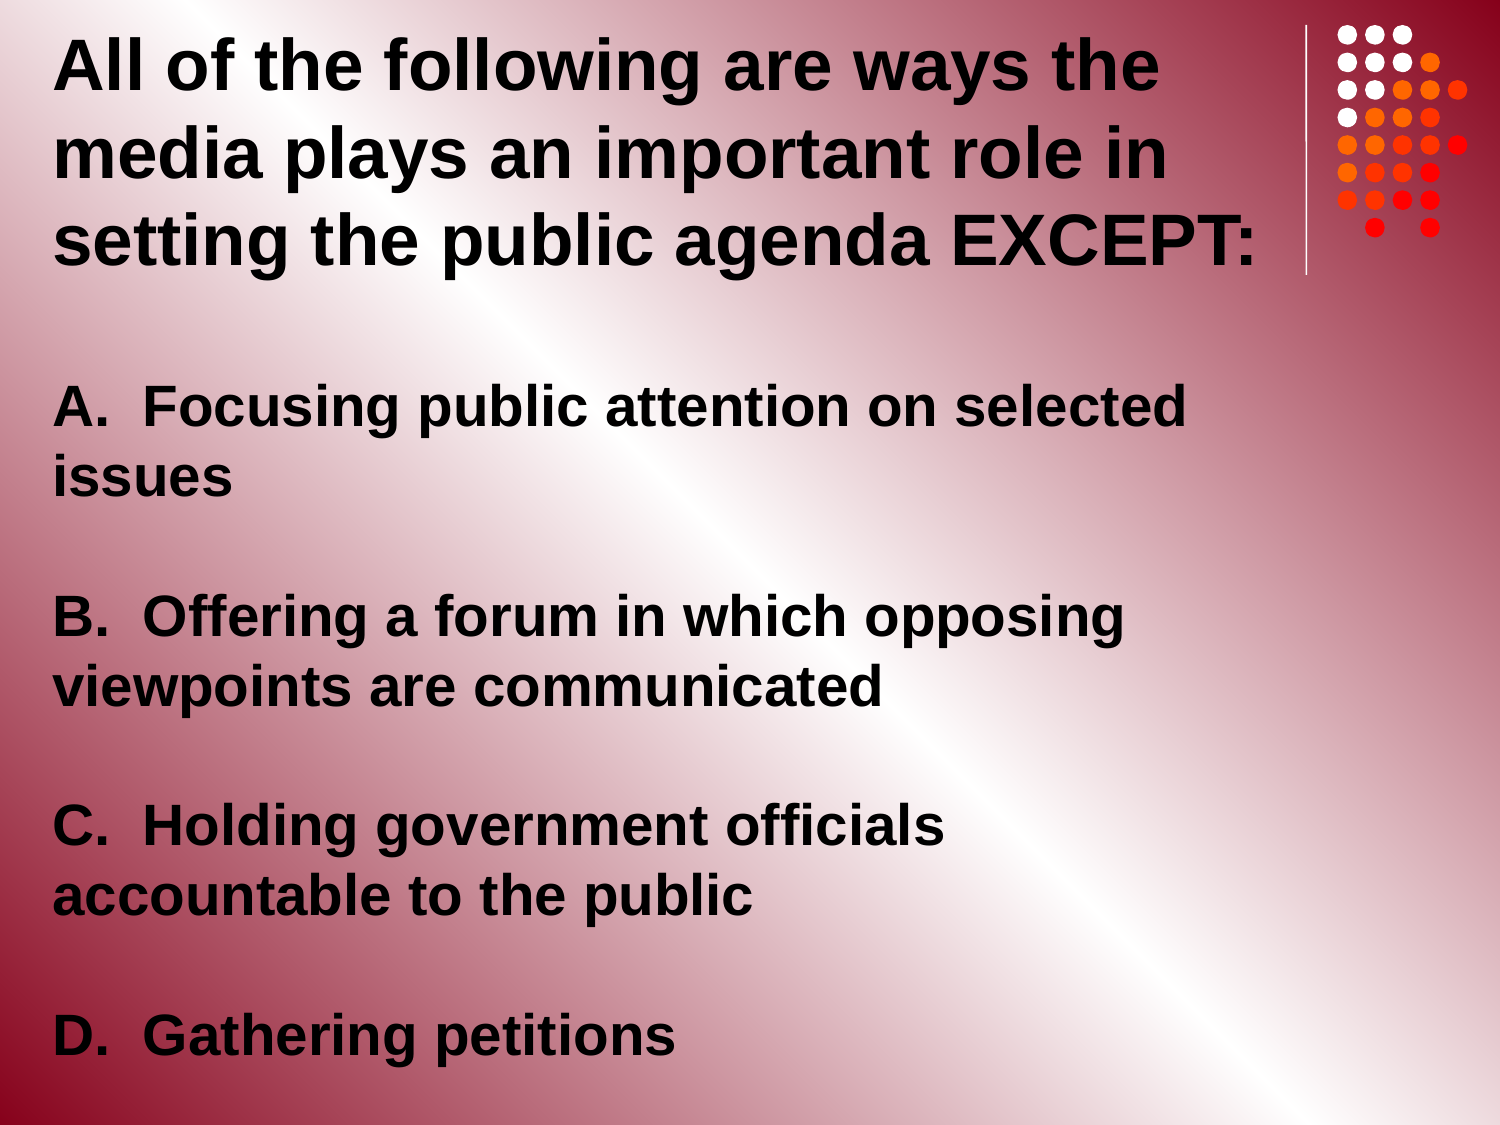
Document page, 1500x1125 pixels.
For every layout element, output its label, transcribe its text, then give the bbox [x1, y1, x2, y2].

text_box All of the following are ways the media plays an important role in setting the public agenda EXCEPT: A. Focusing public attention on selected issues B. Offering a forum in which opposing viewpoints are communicated C. Holding government officials accountable to the public D. Gathering petitions [37, 1037, 1313, 1125]
